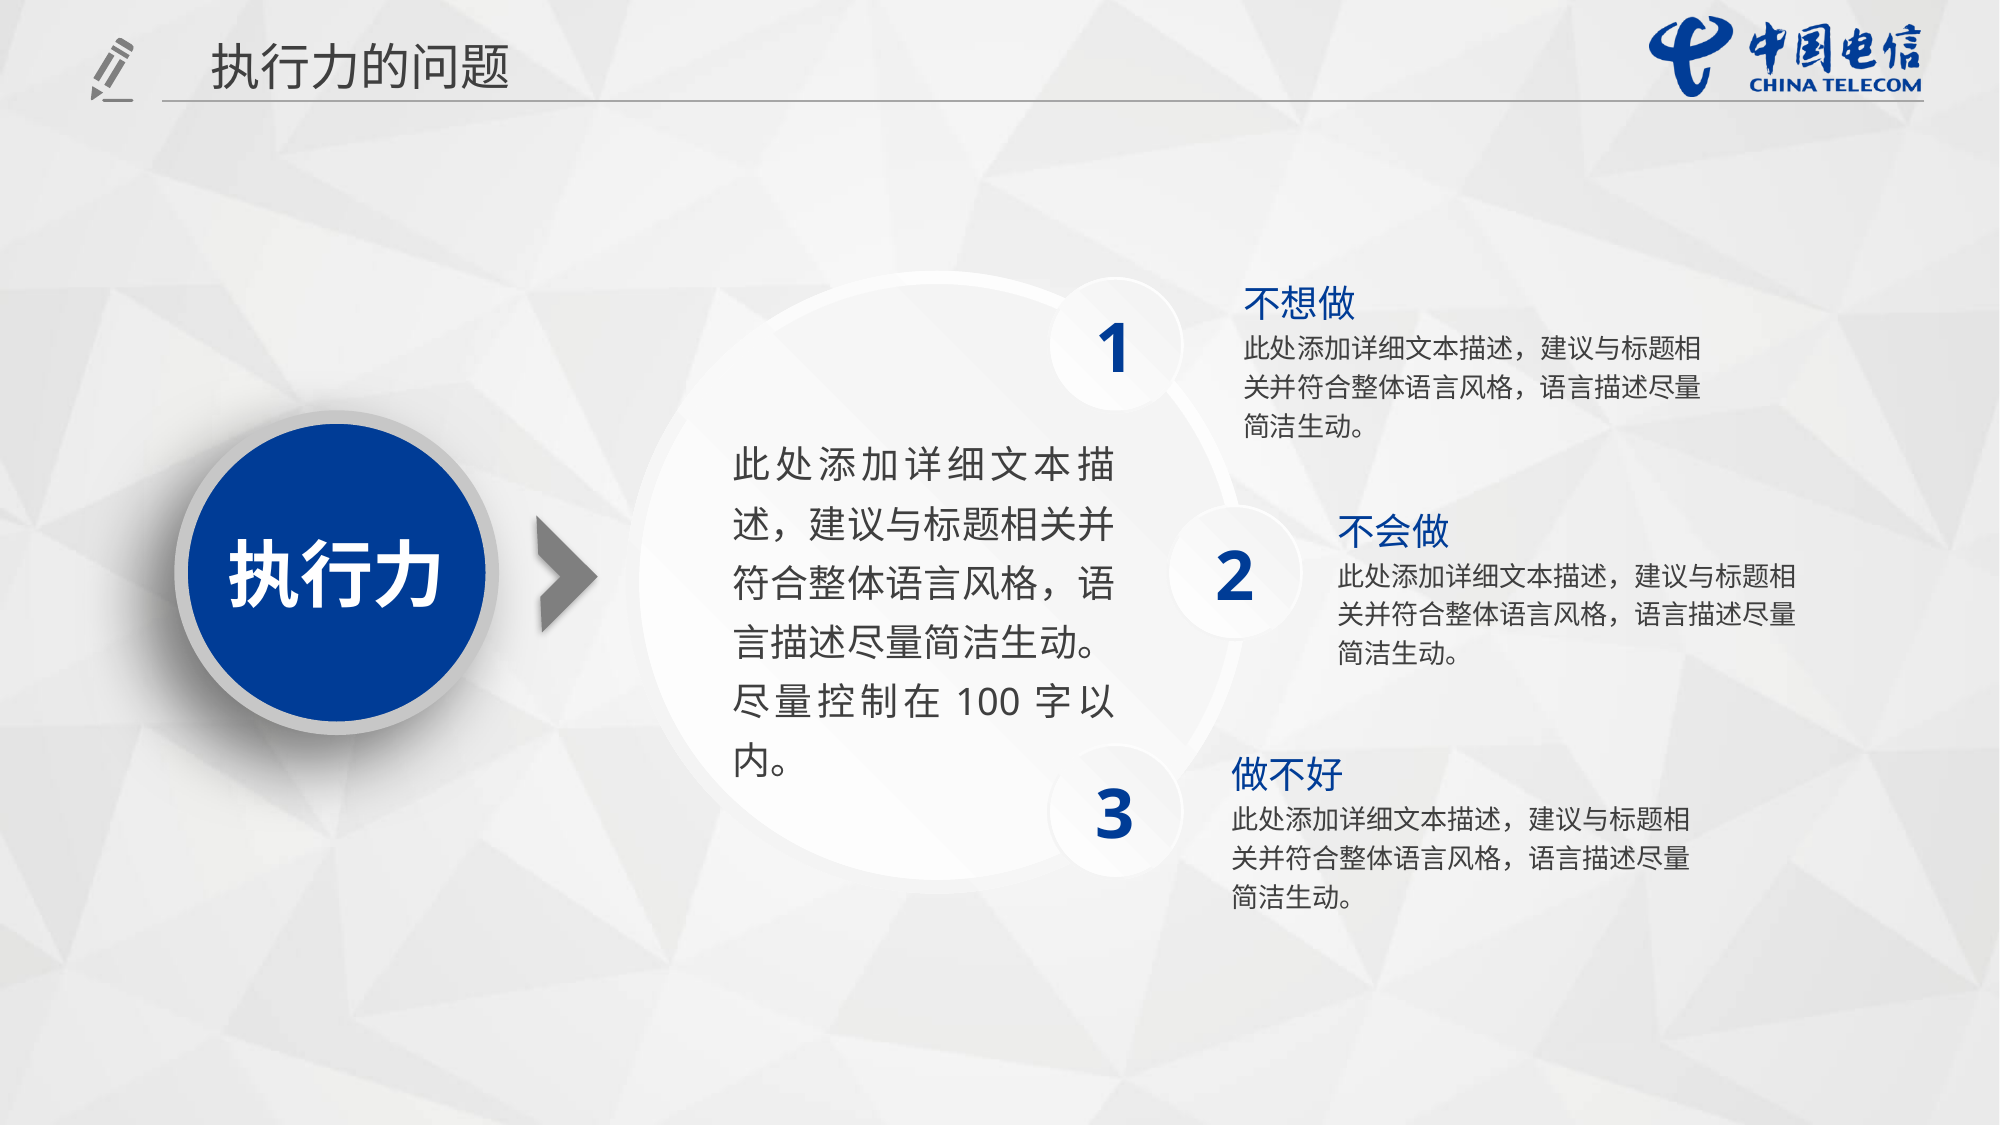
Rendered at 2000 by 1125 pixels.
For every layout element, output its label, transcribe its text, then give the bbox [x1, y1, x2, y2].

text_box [1046, 743, 1184, 881]
text_box [178, 414, 495, 731]
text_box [1166, 504, 1304, 642]
text_box [93, 52, 115, 82]
text_box 不想做 此处添加详细文本描述，建议与标题相关并符合整体语言风格，语言描述尽量简洁生动。 [1253, 283, 1725, 442]
text_box [90, 86, 104, 101]
text_box 执行力的问题 [196, 28, 526, 100]
text_box [102, 98, 134, 102]
text_box 不会做 此处添加详细文本描述，建议与标题相关并符合整体语言风格，语言描述尽量简洁生动。 [1337, 510, 1819, 670]
text_box [110, 45, 130, 59]
text_box [536, 515, 598, 633]
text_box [625, 270, 1249, 894]
text_box [115, 37, 134, 52]
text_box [1046, 276, 1184, 414]
picture [0, 0, 2000, 1125]
text_box 做不好 此处添加详细文本描述，建议与标题相关并符合整体语言风格，语言描述尽量简洁生动。 [1231, 754, 1713, 914]
text_box 执行力 [227, 528, 447, 617]
text_box [104, 59, 126, 89]
